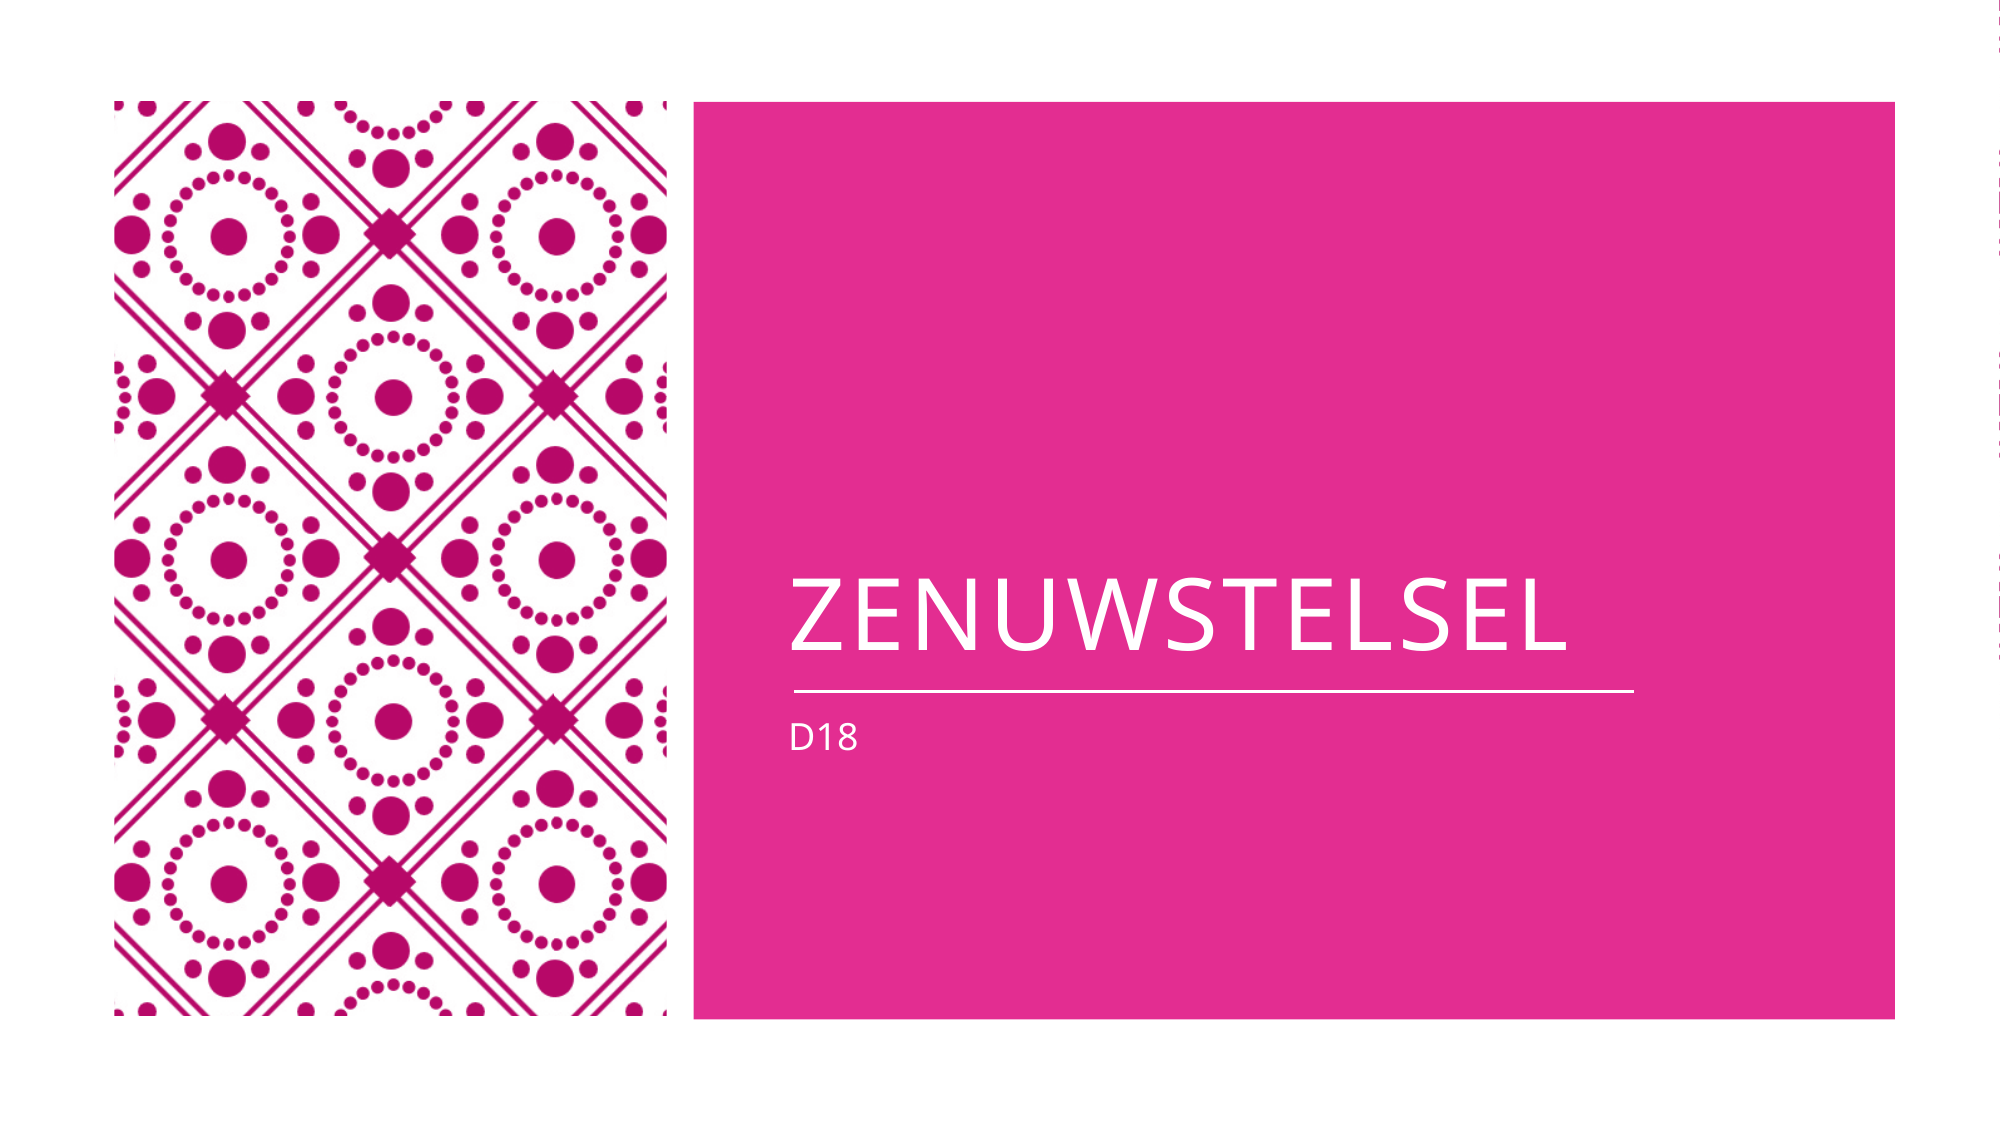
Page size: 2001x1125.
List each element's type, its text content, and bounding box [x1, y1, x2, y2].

text_box [692, 100, 1897, 1021]
subtitle D18 [773, 705, 1816, 941]
text_box [112, 100, 669, 1018]
title Zenuwstelsel [773, 181, 1816, 678]
text_box [0, 0, 2000, 1125]
